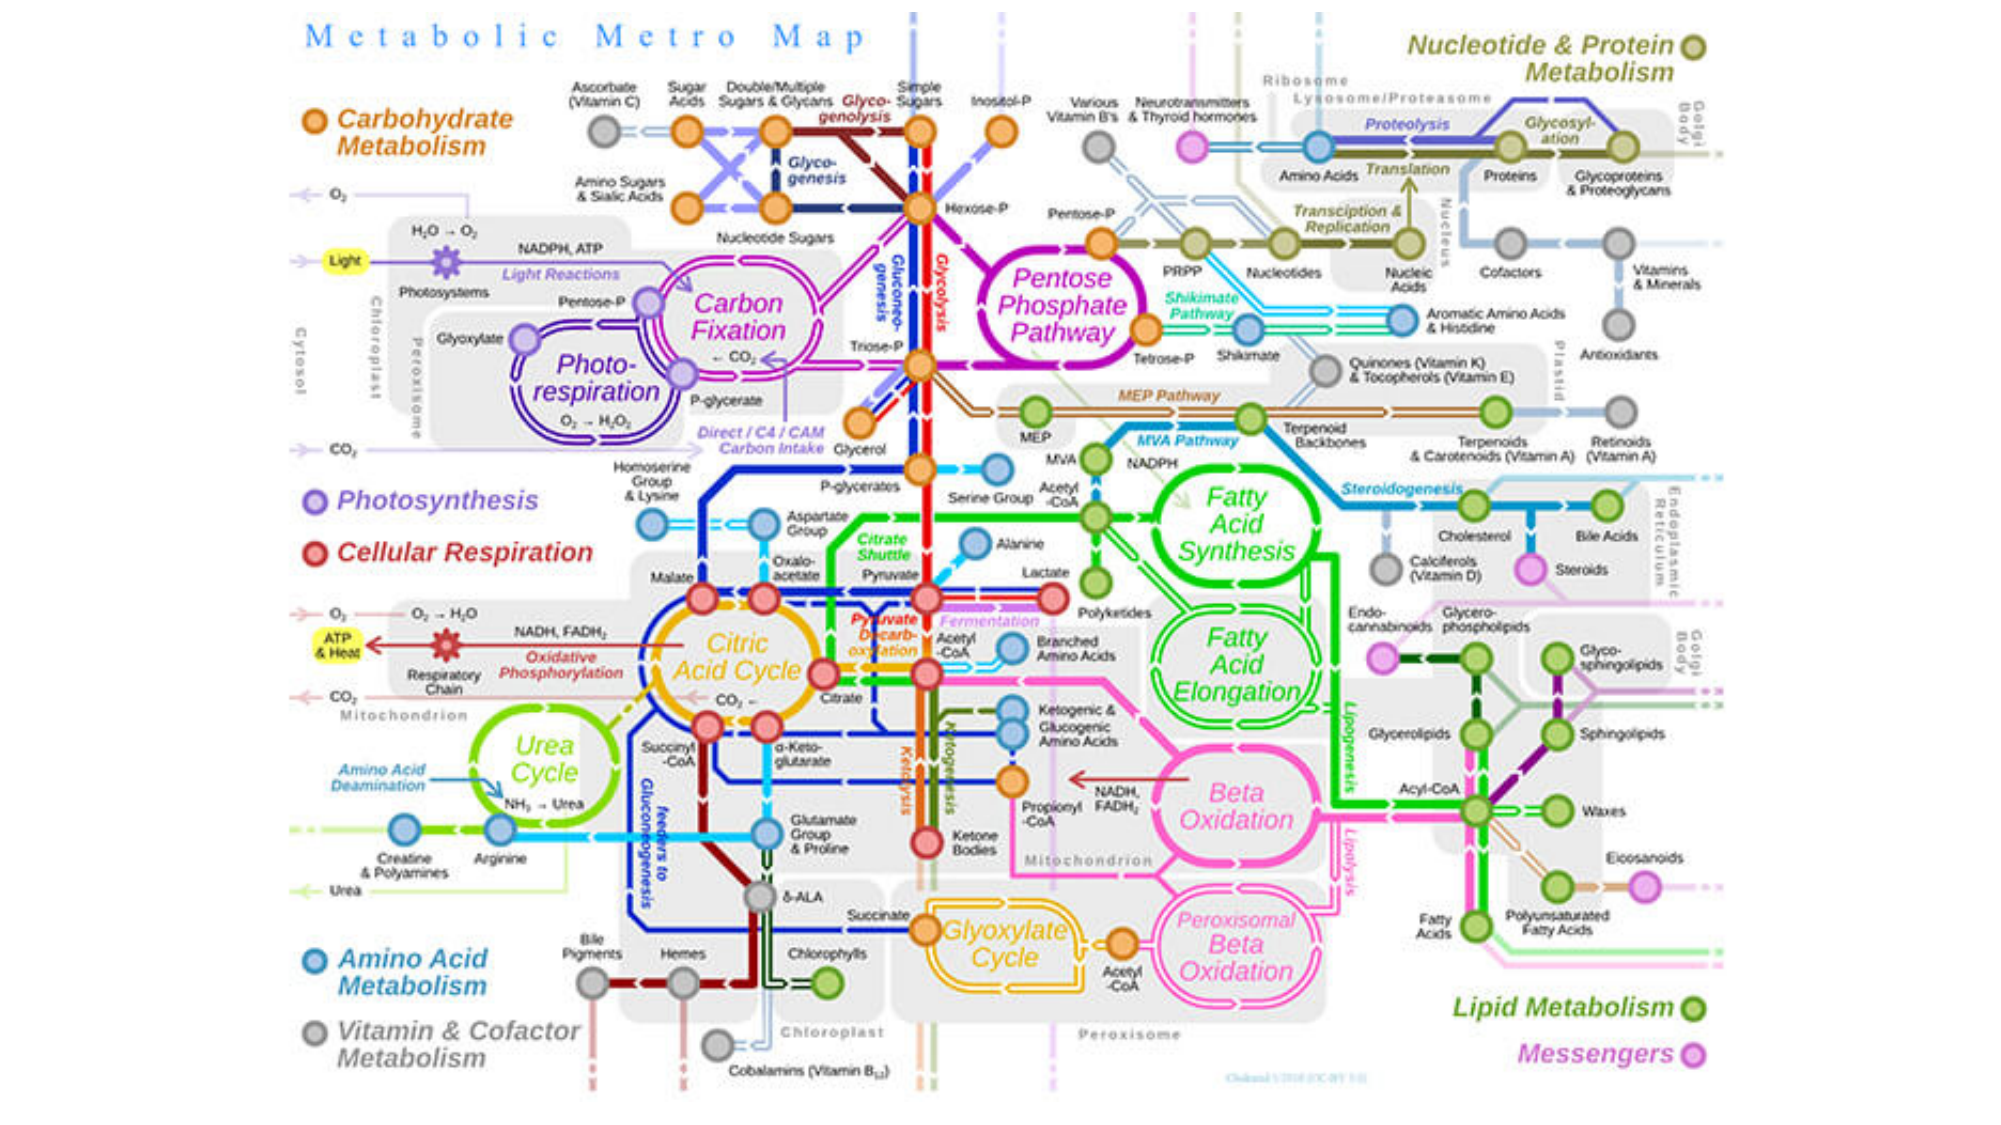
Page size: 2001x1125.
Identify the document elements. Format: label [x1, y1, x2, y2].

picture [153, 12, 1863, 1102]
